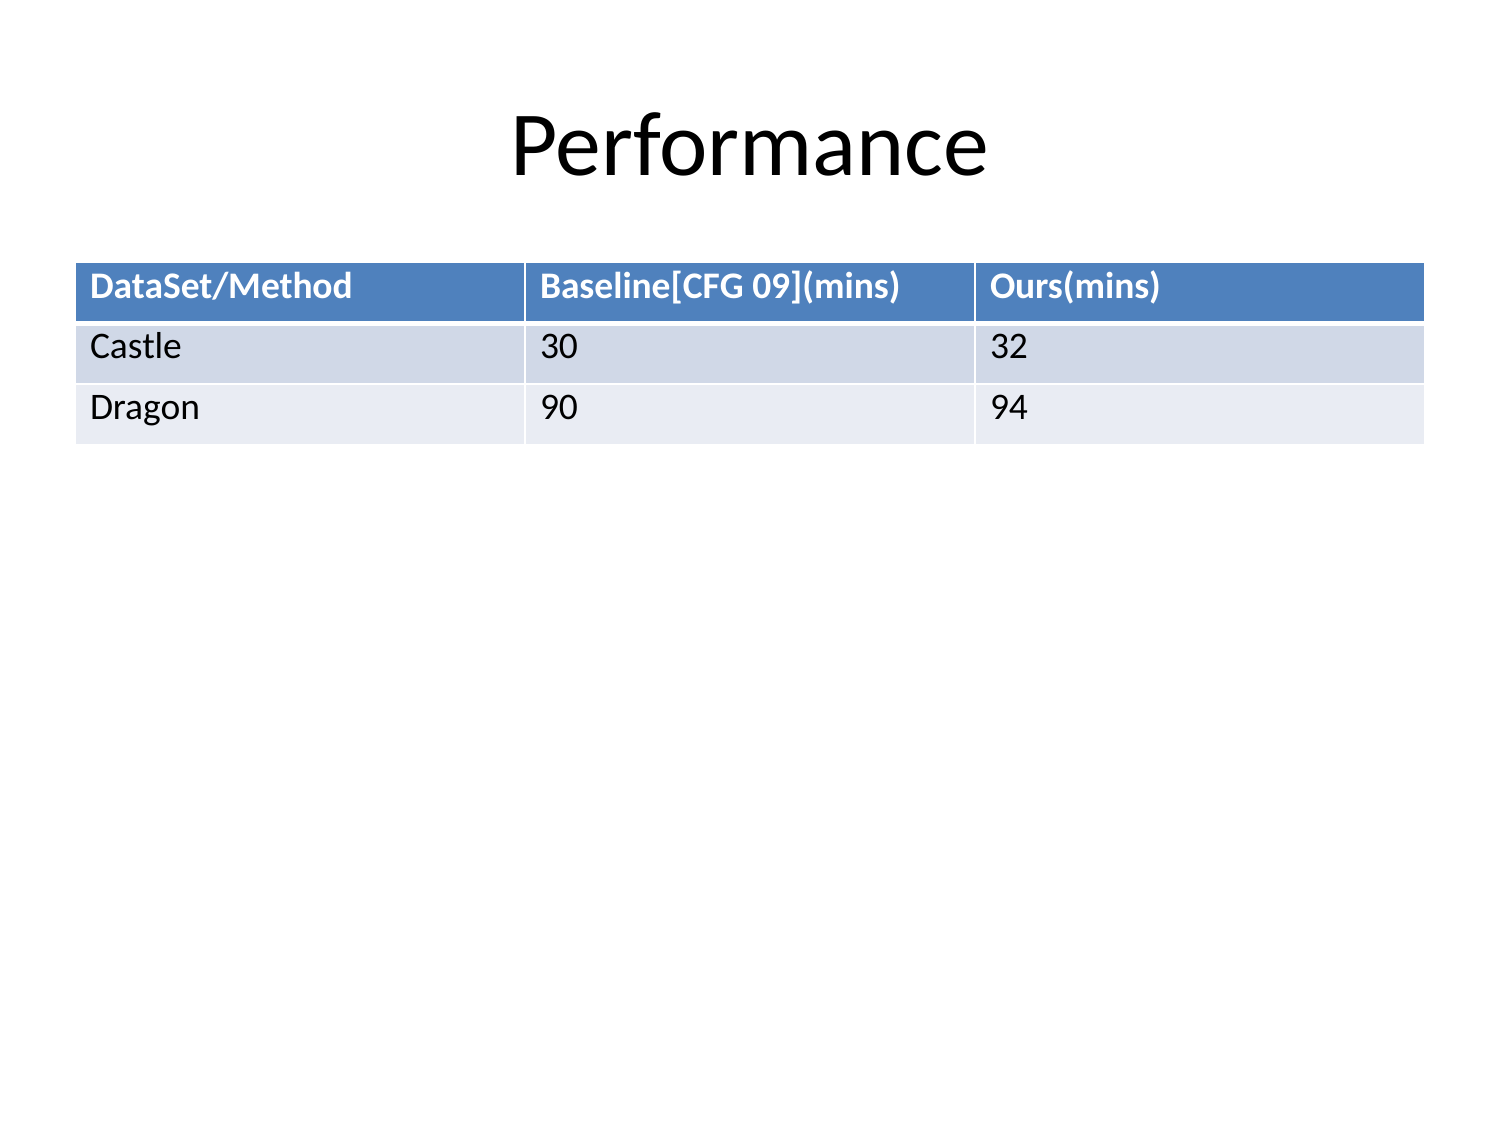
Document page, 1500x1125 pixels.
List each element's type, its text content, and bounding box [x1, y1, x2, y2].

table_cell 90 [526, 385, 974, 444]
table_header Baseline[CFG 09](mins) [526, 263, 974, 321]
table_header DataSet/Method [76, 263, 524, 321]
table_cell 30 [526, 326, 974, 383]
table_header Ours(mins) [976, 263, 1424, 321]
table_cell 32 [976, 326, 1424, 383]
table_cell Dragon [76, 385, 524, 444]
table_cell Castle [76, 326, 524, 383]
title Performance [75, 45, 1425, 233]
table_cell 94 [976, 385, 1424, 444]
